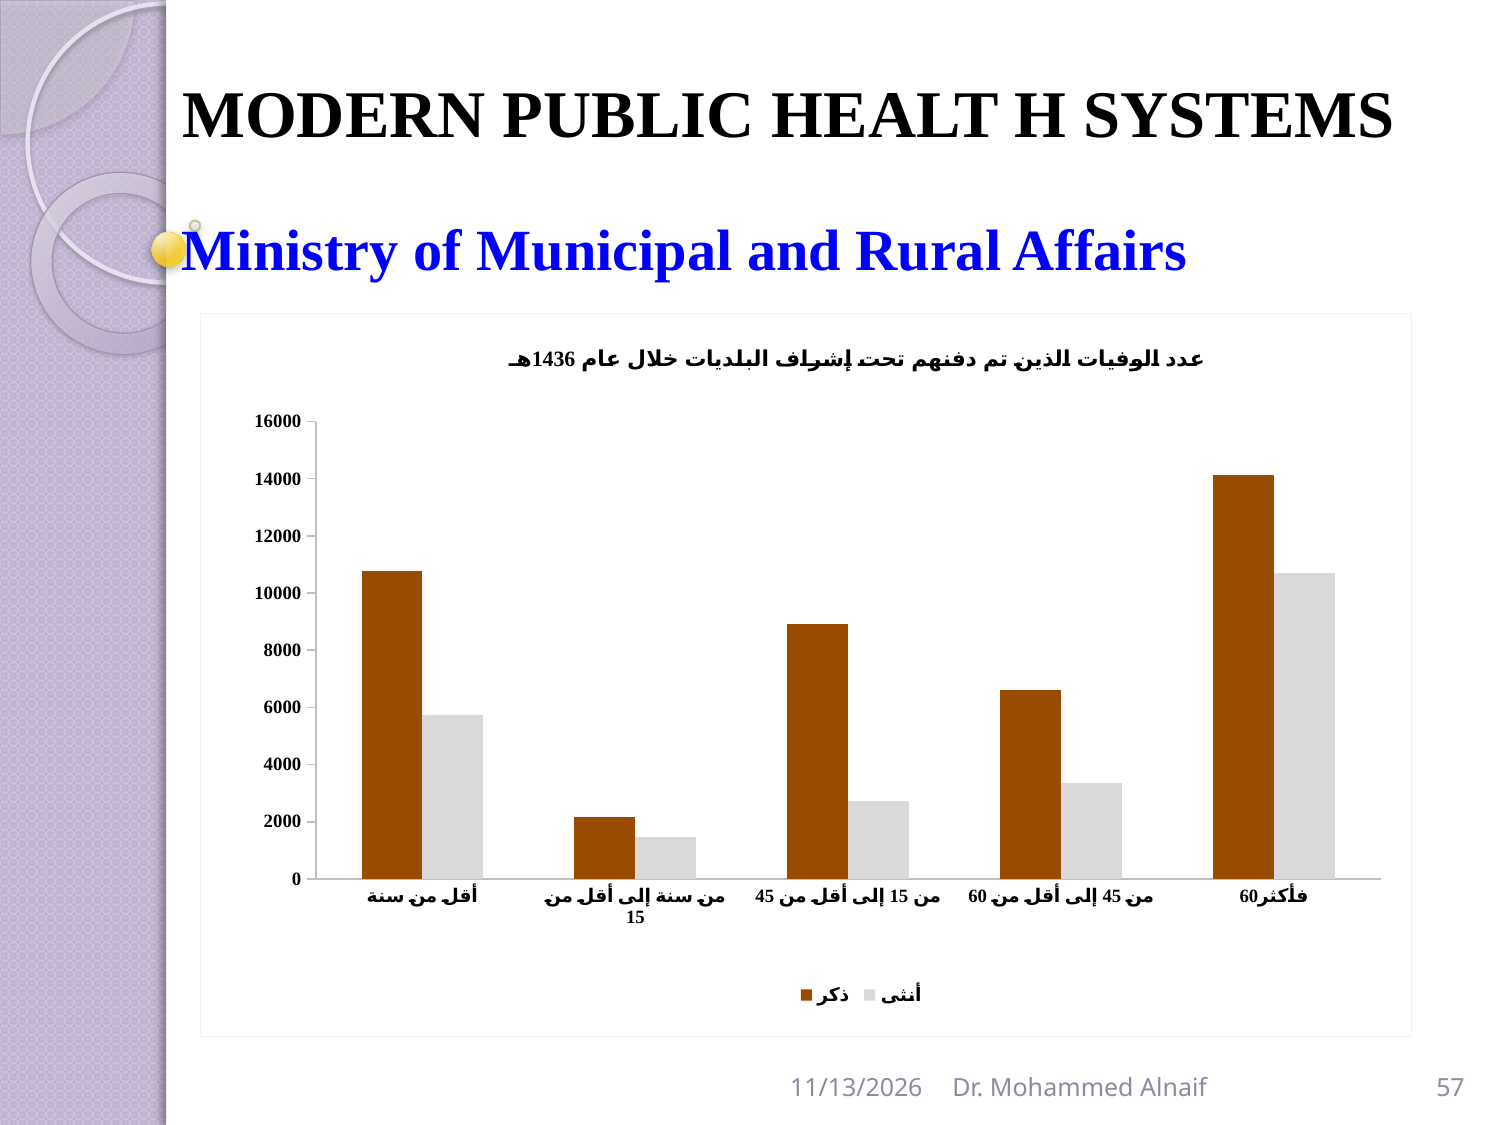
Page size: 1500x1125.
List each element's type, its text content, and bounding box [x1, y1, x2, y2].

subtitle Ministry of Municipal and Rural Affairs [162, 212, 1463, 1000]
slide_number 57 [1413, 1034, 1488, 1113]
title MODERN PUBLIC HEALT H SYSTEMS [137, 62, 1413, 159]
footer Dr. Mohammed Alnaif [937, 1048, 1413, 1113]
chart [199, 312, 1413, 1038]
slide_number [587, 1049, 937, 1113]
